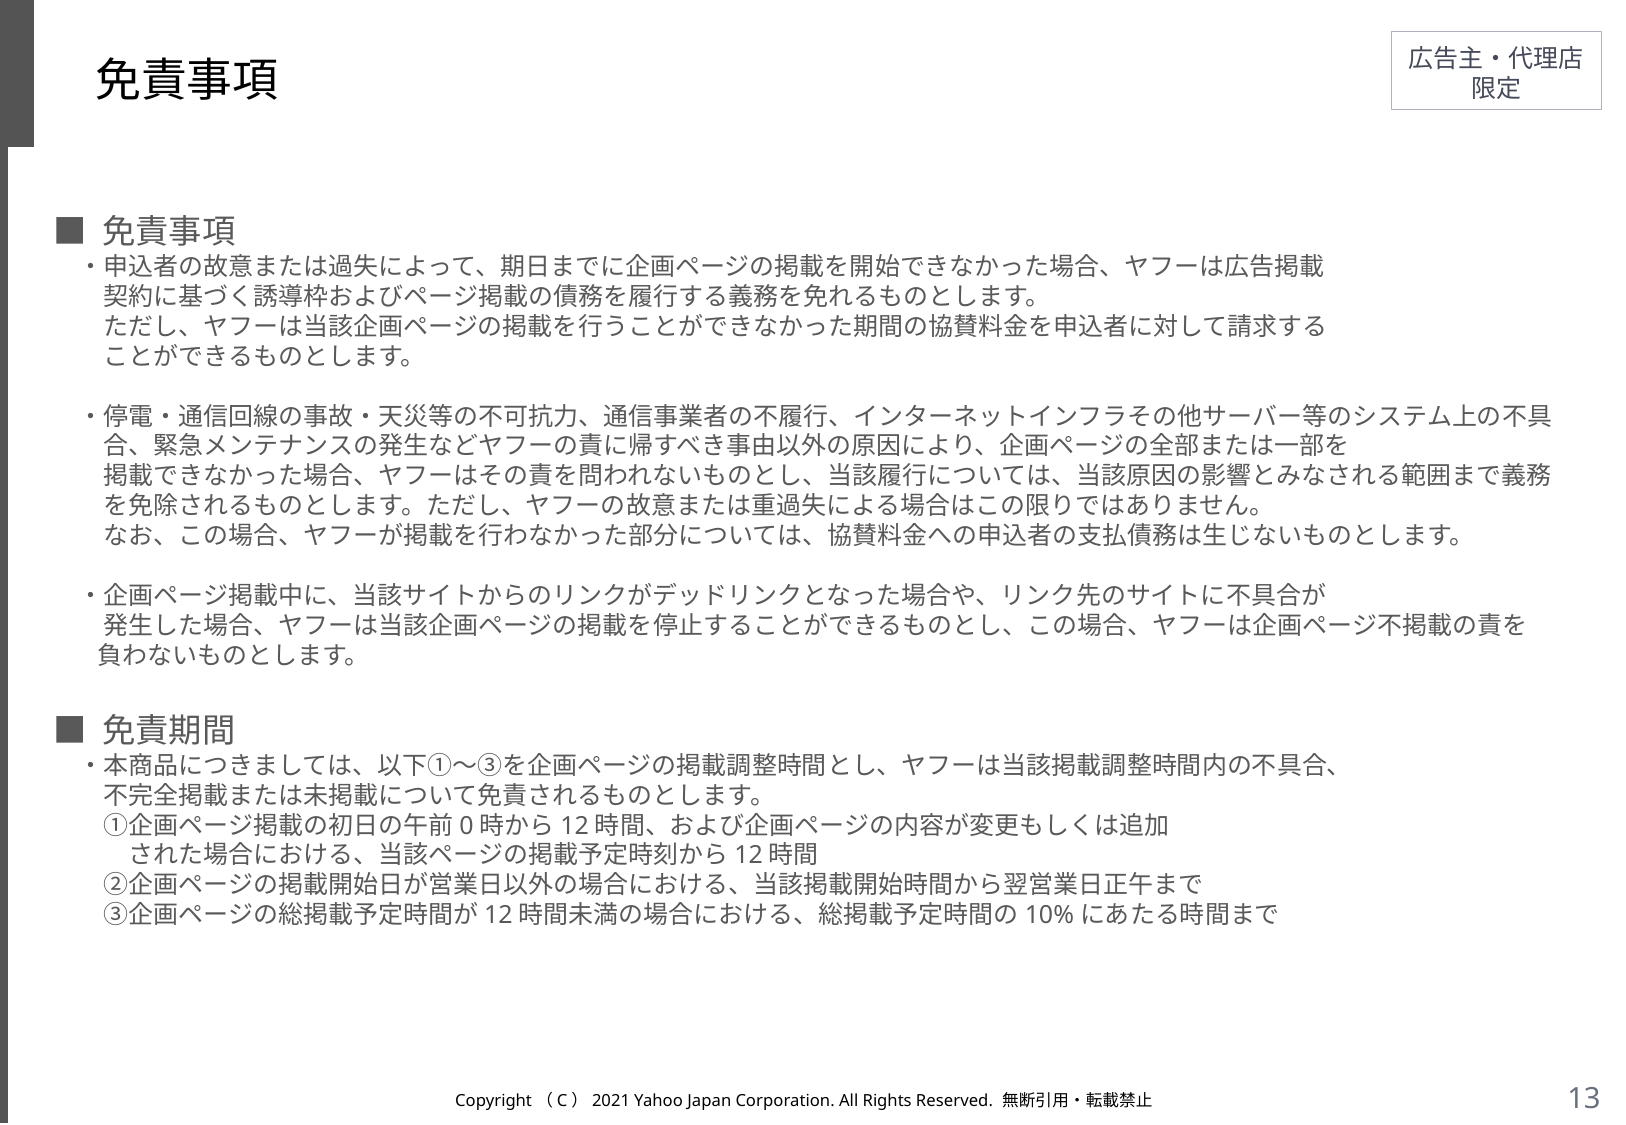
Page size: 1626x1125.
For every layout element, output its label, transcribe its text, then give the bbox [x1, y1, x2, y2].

footer Copyright（C）2021 Yahoo Japan Corporation. All Rights Reserved. 無断引用・転載禁止 [440, 1082, 1185, 1118]
text_box ■ 免責事項 ・申込者の故意または過失によって、期日までに企画ページの掲載を開始できなかった場合、ヤフーは広告掲載 契約に基づく誘導枠およびページ掲載の債務を履行する義務を免れるものとします。 ただし、ヤフーは当該企画ページの掲載を行うことができなかった期間の協賛料金を申込者に対して請求する ことができるものとします。 ・停電・通信回線の事故・天災等の不可抗力、通信事業者の不履行、インターネットインフラその他サーバー等のシステム上の不具 合、緊急メンテナンスの発生などヤフーの責に帰すべき事由以外の原因により、企画ページの全部または一部を 掲載できなかった場合、ヤフーはその責を問われないものとし、当該履行については、当該原因の影響とみなされる範囲まで義務 を免除されるものとします。ただし、ヤフーの故意または重過失による場合はこの限りではありません。 なお、この場合、ヤフーが掲載を行わなかった部分については、協賛料金への申込者の支払債務は生じないものとします。 ・企画ページ掲載中に、当該サイトからのリンクがデッドリンクとなった場合や、リンク先のサイトに不具合が 発生した場合、ヤフーは当該企画ページの掲載を停止することができるものとし、この場合、ヤフーは企画ページ不掲載の責を 負わないものとします。 ■ 免責期間 ・本商品につきましては、以下①～③を企画ページの掲載調整時間とし、ヤフーは当該掲載調整時間内の不具合、 不完全掲載または未掲載について免責されるものとします。 ①企画ページ掲載の初日の午前0時から12時間、および企画ページの内容が変更もしくは追加 された場合における、当該ページの掲載予定時刻から12時間 ②企画ページの掲載開始日が営業日以外の場合における、当該掲載開始時間から翌営業日正午まで ③企画ページの総掲載予定時間が12時間未満の場合における、総掲載予定時間の10%にあたる時間まで [39, 202, 1581, 937]
title 免責事項 [80, 42, 1392, 114]
